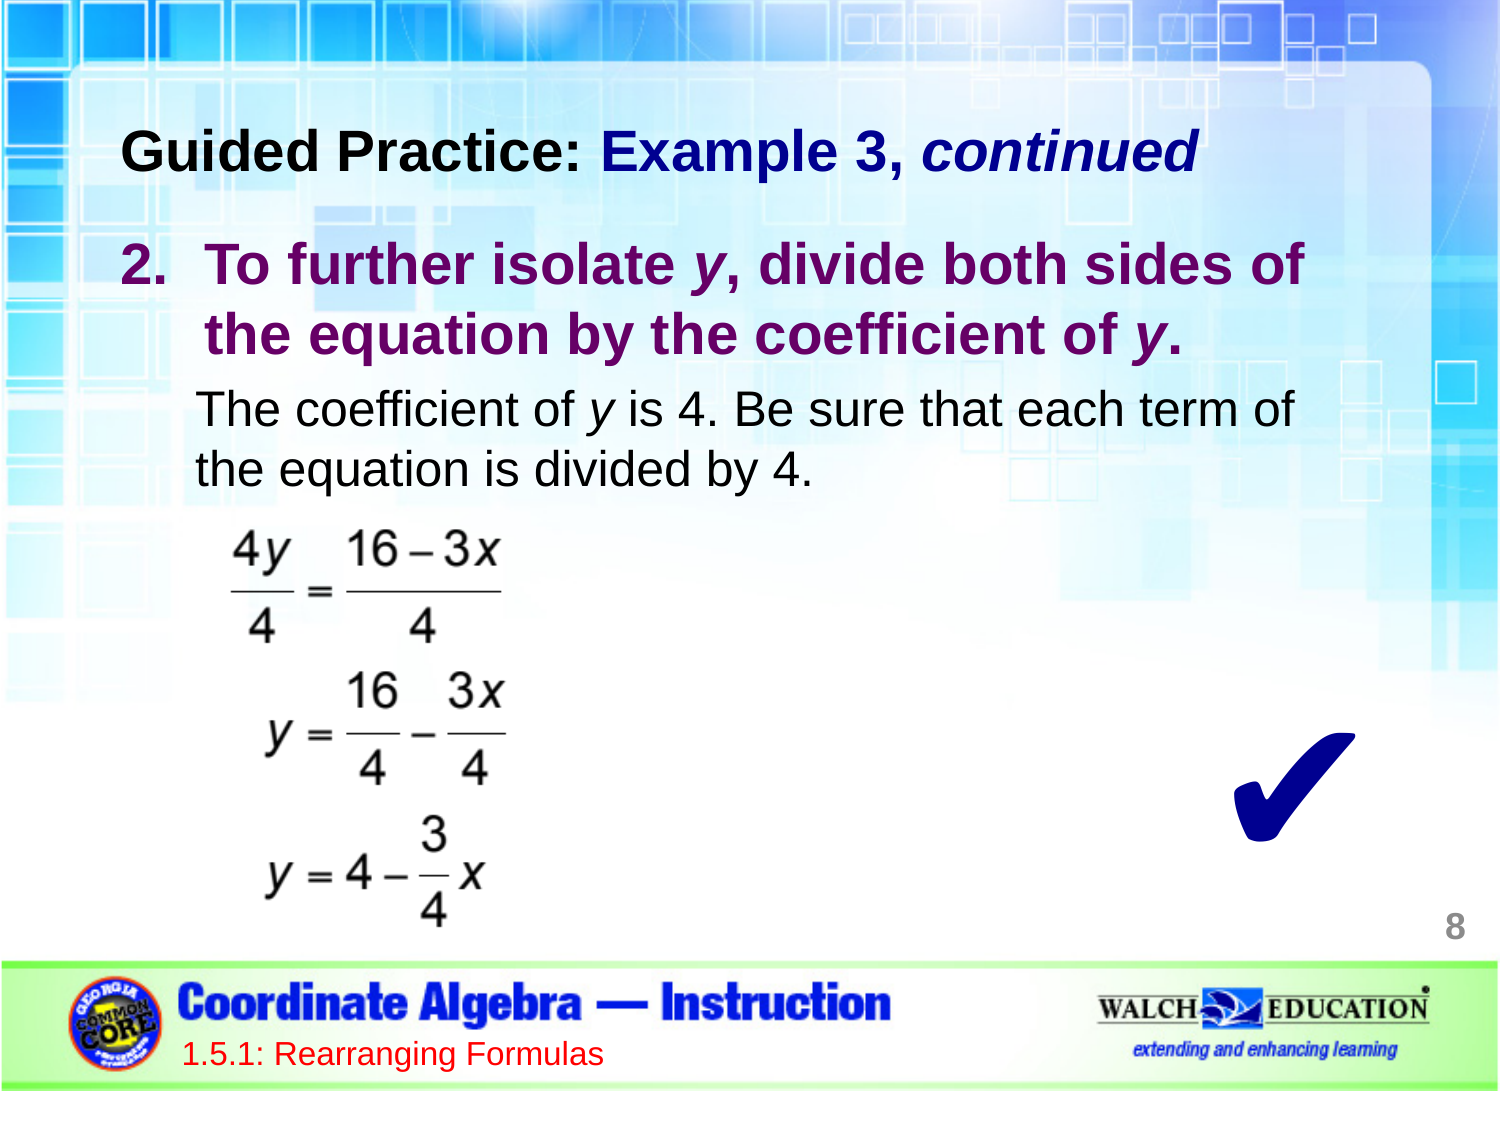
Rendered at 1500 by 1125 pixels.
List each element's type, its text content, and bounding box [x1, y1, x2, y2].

list 1.5.1: Rearranging Formulas [166, 1024, 1074, 1069]
slide_number 8 [1361, 901, 1481, 949]
subtitle Guided Practice: Example 3, continued To further isolate y, divide both sides of the equation by the coefficient of y. The coefficient of y is 4. Be sure that each term of the equation is divided by 4. [105, 105, 1394, 925]
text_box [227, 517, 508, 929]
text_box ✔ [1128, 651, 1394, 907]
picture [1, 0, 1500, 1091]
